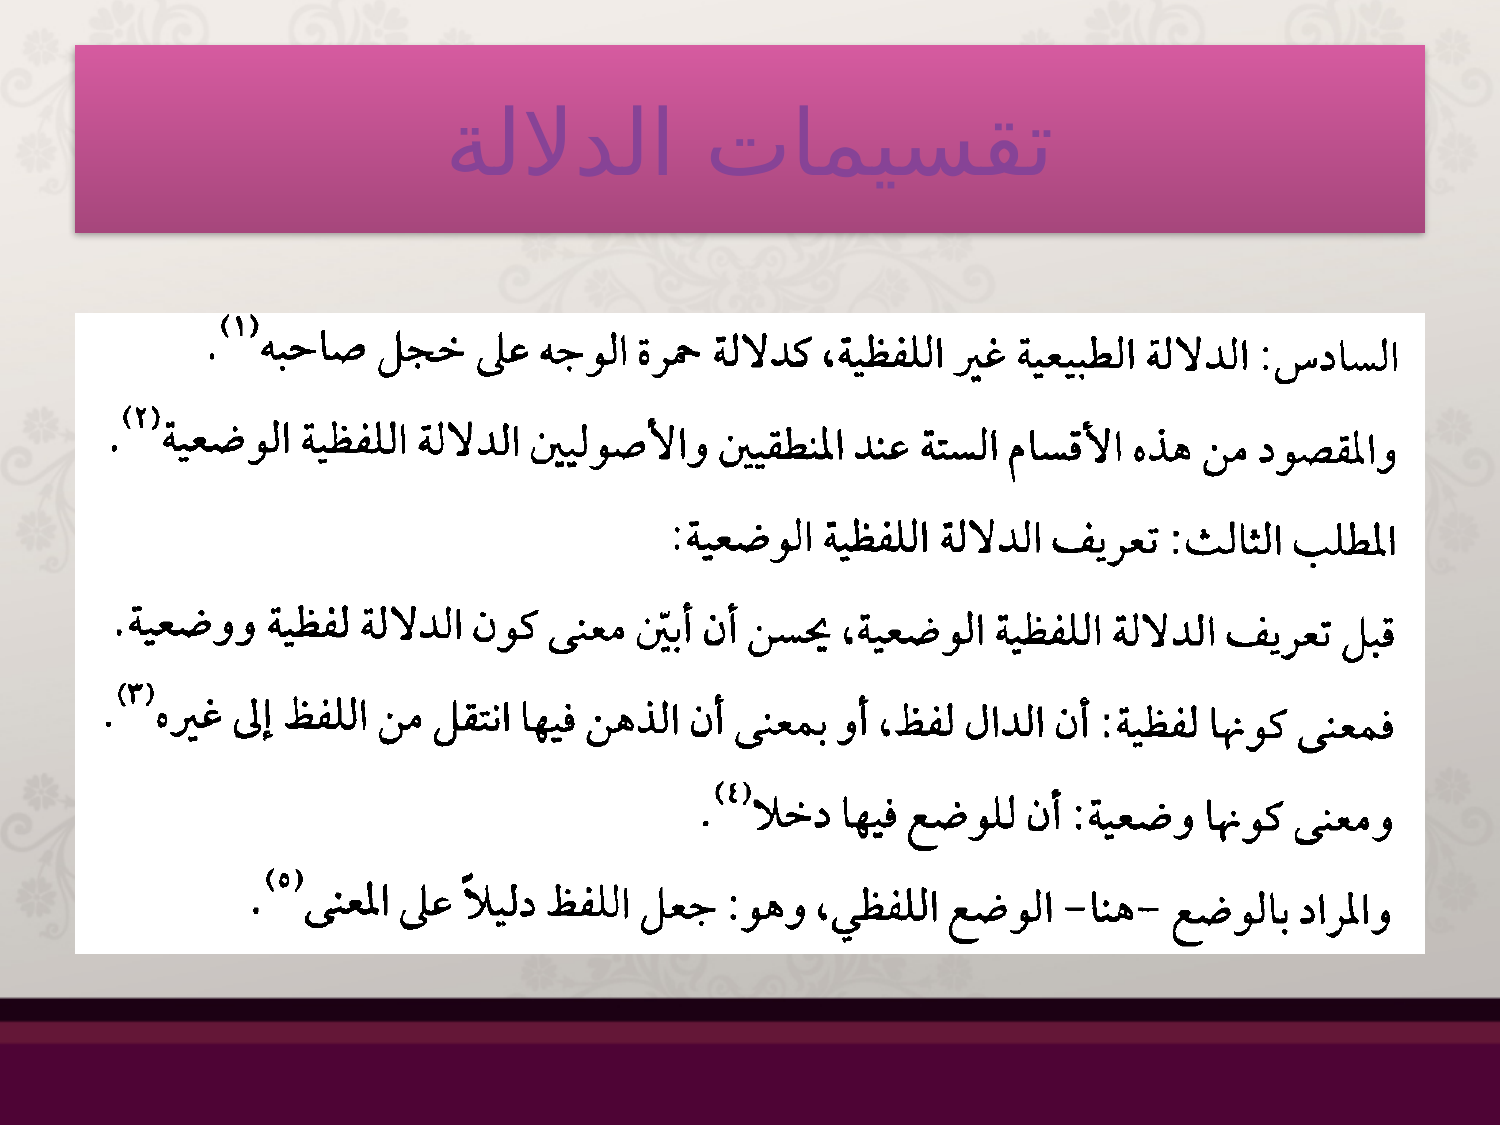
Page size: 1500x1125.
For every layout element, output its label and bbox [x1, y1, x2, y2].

list [74, 313, 1426, 955]
picture [0, 0, 1500, 1125]
